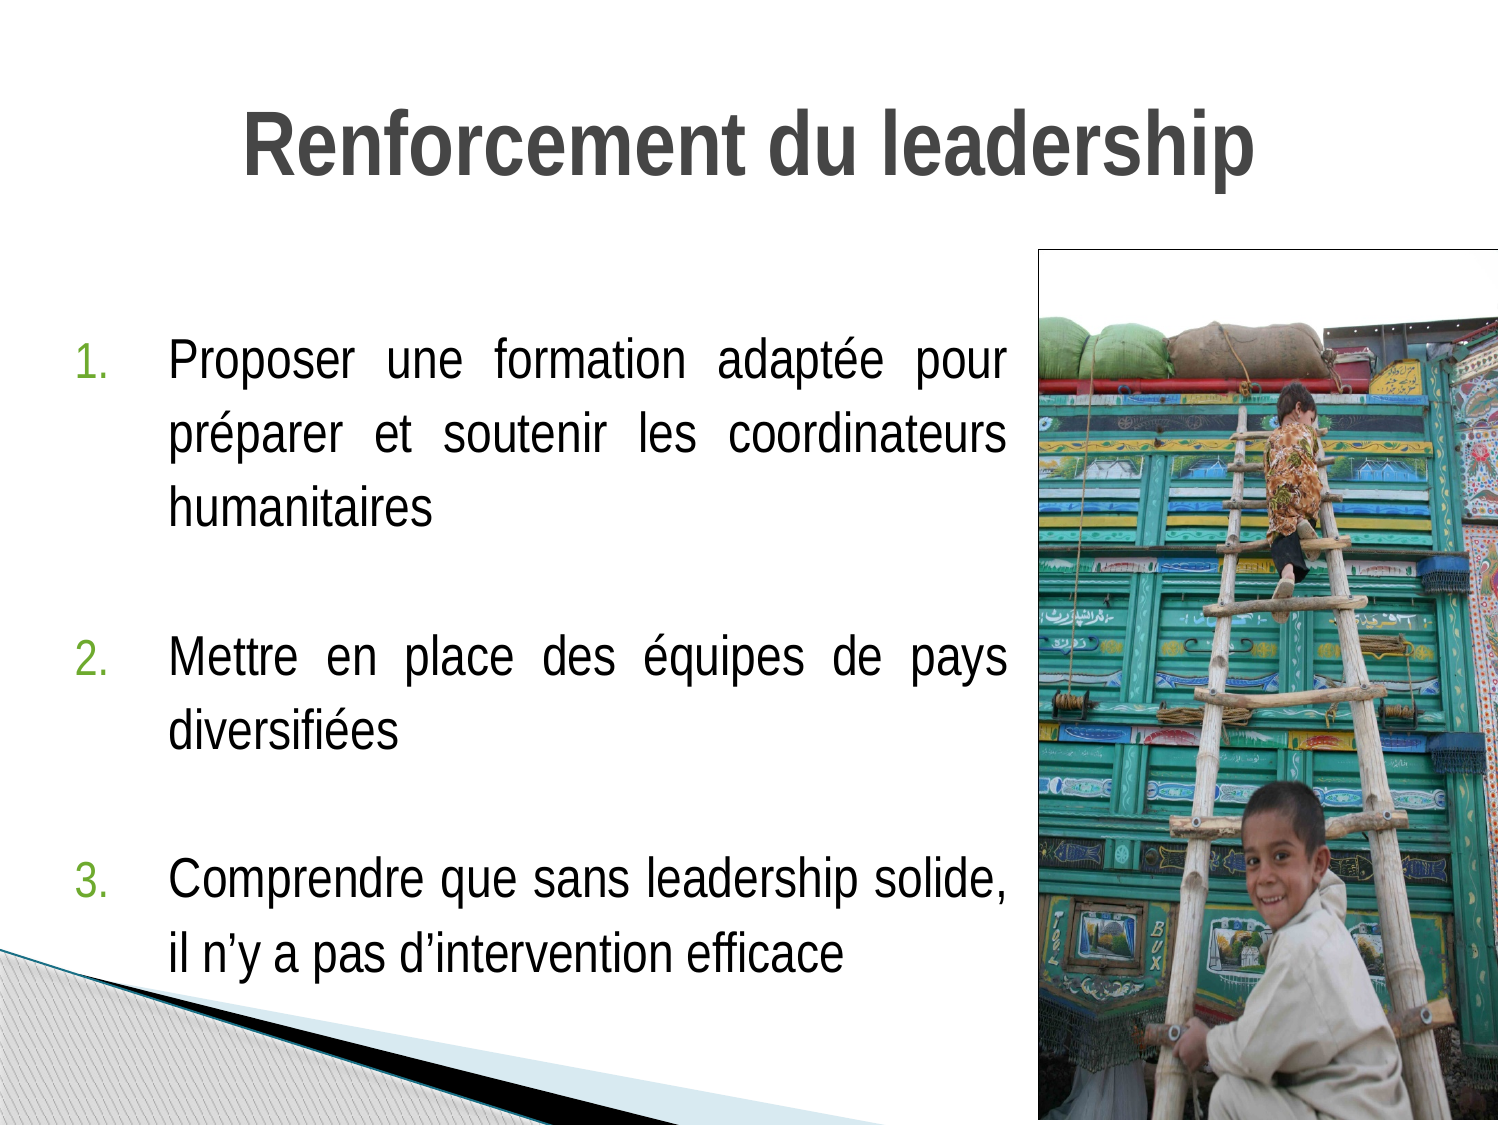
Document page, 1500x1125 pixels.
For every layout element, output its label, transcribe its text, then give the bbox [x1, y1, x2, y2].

title Renforcement du leadership [75, 45, 1425, 233]
picture [1038, 249, 1498, 1121]
list Proposer une formation adaptée pour préparer et soutenir les coordinateurs humanitaires Mettre en place des équipes de pays diversifiées Comprendre que sans leadership solide, il n’y a pas d’intervention efficace [59, 307, 1024, 1045]
